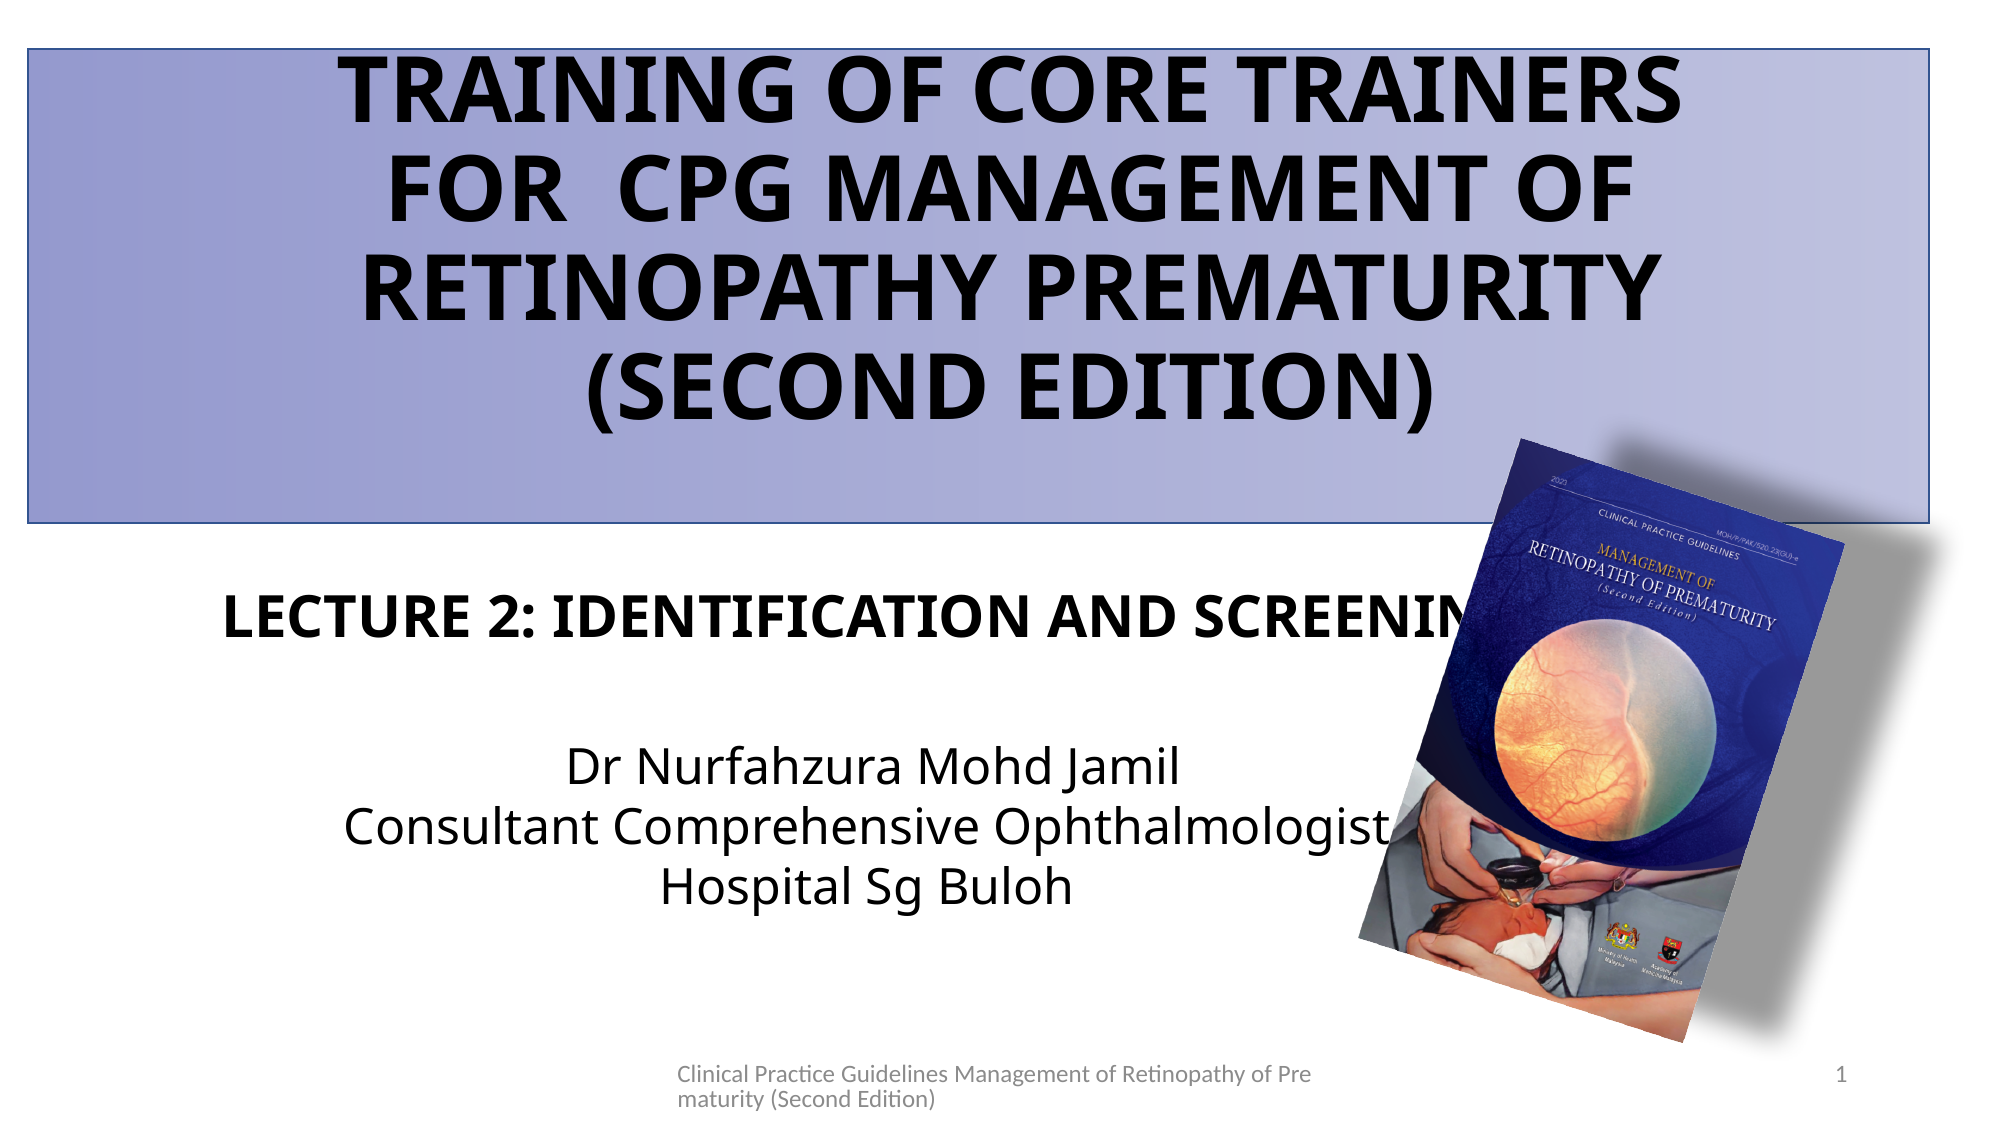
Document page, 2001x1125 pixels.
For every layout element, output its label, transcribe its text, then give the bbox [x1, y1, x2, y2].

title TRAINING OF CORE TRAINERS FOR CPG MANAGEMENT OF RETINOPATHY PREMATURITY (SECOND EDITION) [261, 55, 1761, 447]
subtitle LECTURE 2: IDENTIFICATION AND SCREENING Dr Nurfahzura Mohd Jamil Consultant Comprehensive Ophthalmologist Hospital Sg Buloh [123, 580, 1430, 852]
text_box [27, 48, 1930, 524]
slide_number 1 [1412, 1042, 1863, 1103]
picture [1358, 439, 1845, 1042]
footer Clinical Practice Guidelines Management of Retinopathy of Prematurity (Second Edition) [662, 1042, 1338, 1103]
